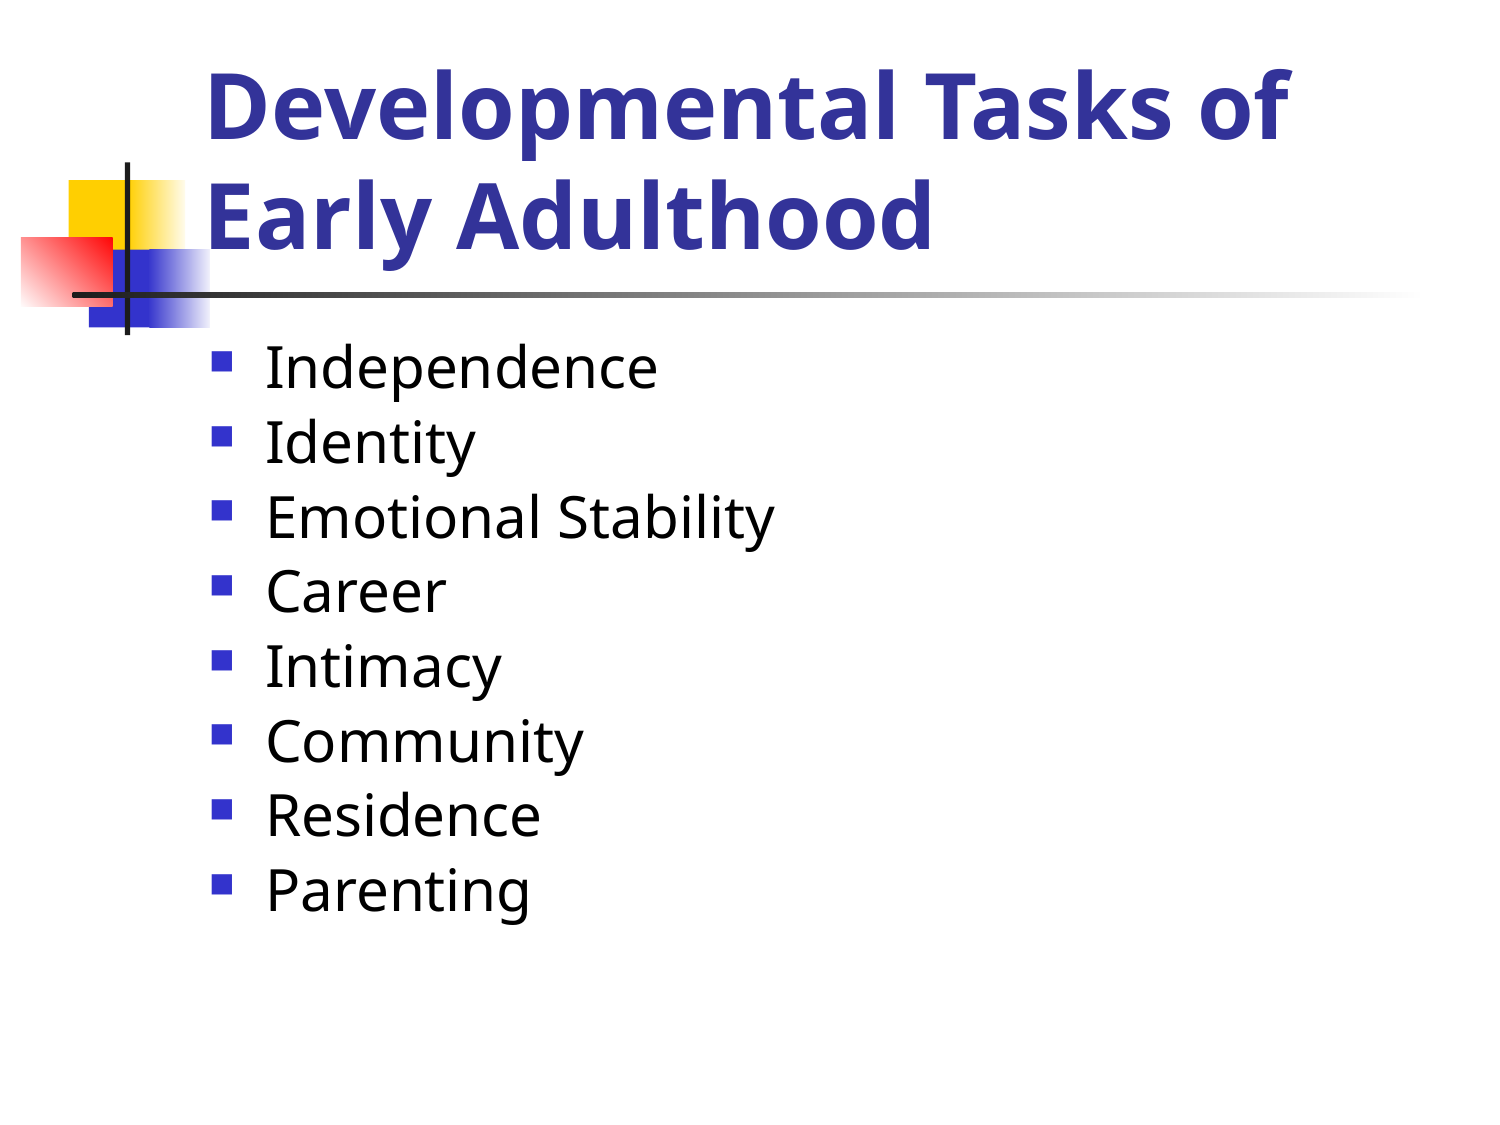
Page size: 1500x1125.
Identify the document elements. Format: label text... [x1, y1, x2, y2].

title Developmental Tasks of Early Adulthood [188, 35, 1468, 275]
list Independence Identity Emotional Stability Career Intimacy Community Residence Parenting [193, 331, 1469, 1006]
